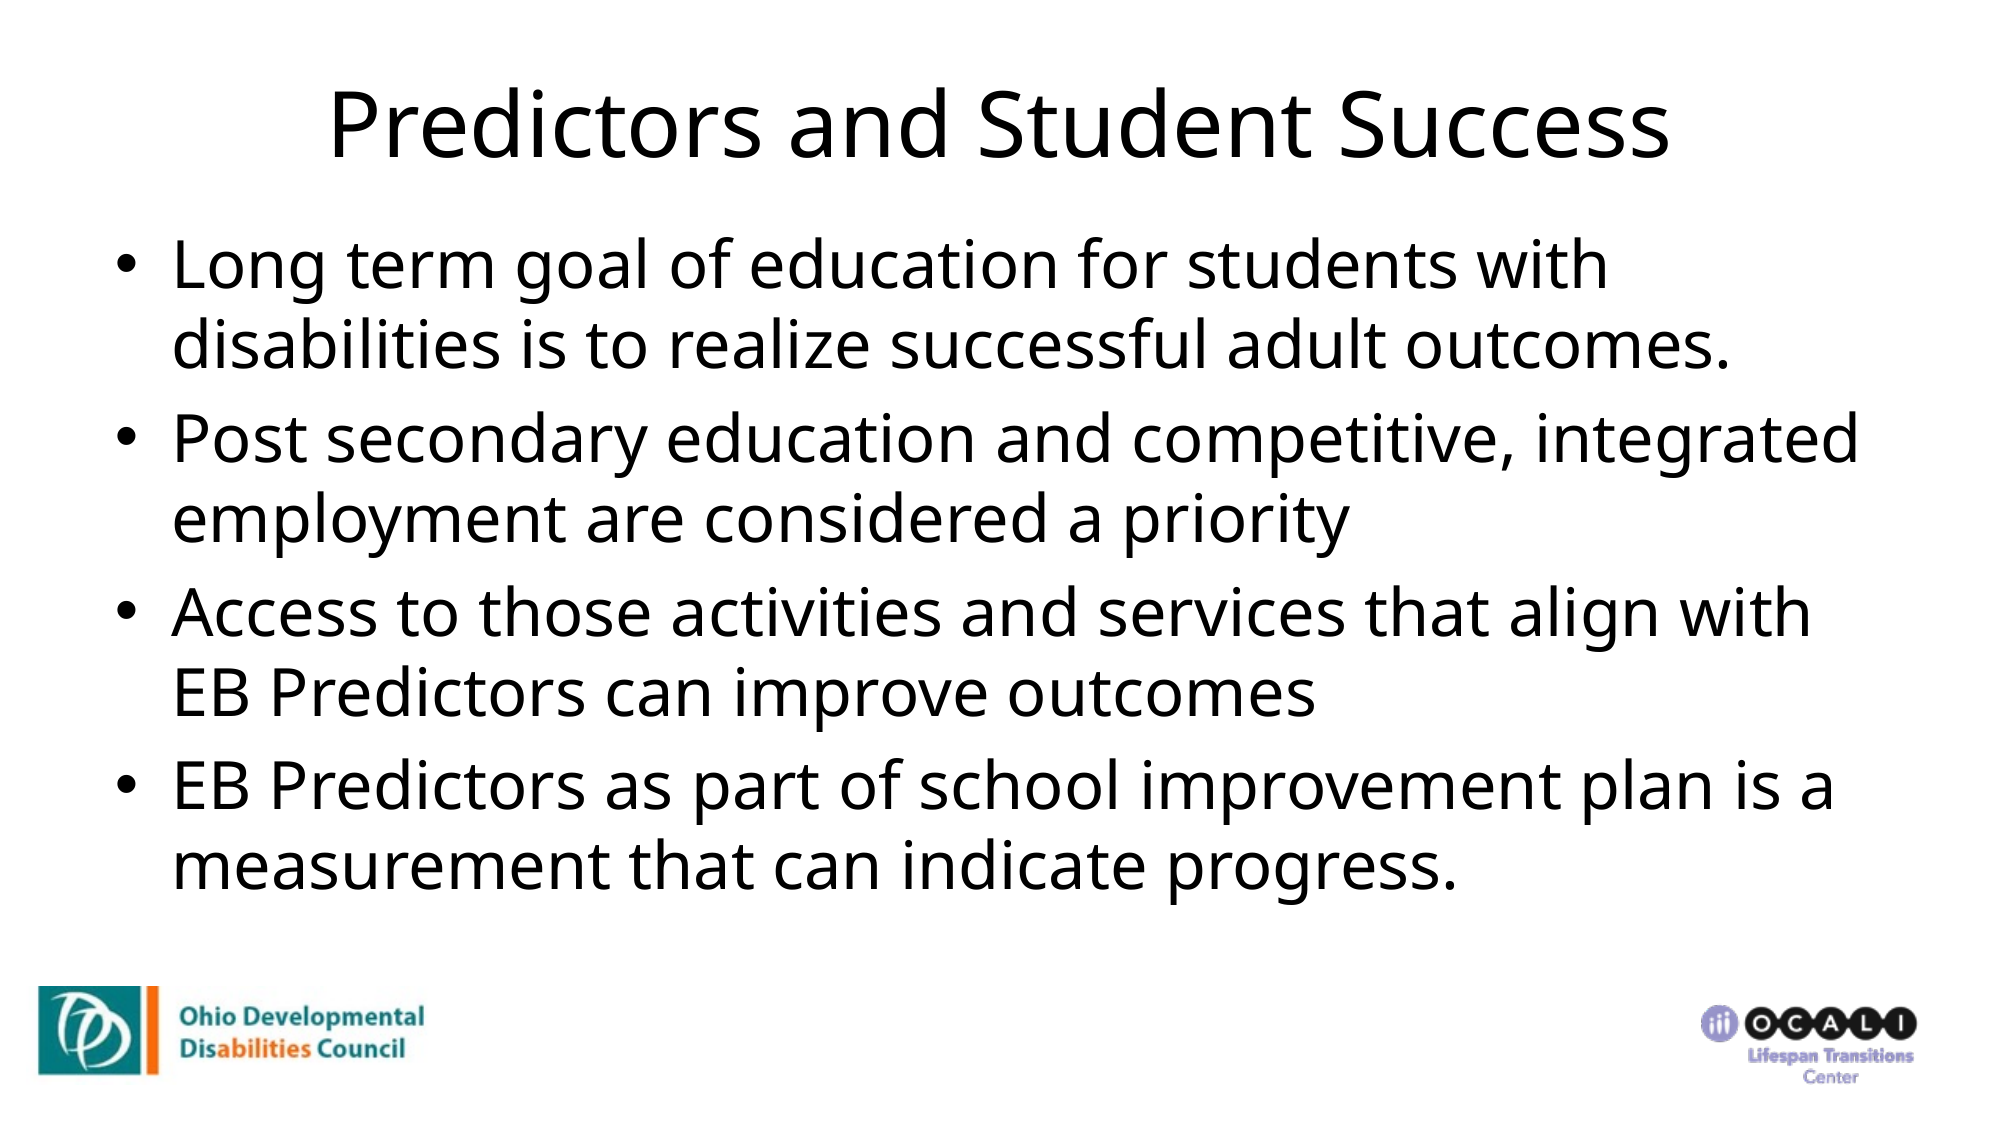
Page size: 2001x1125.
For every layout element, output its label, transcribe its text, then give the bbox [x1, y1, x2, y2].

list Long term goal of education for students with disabilities is to realize successful adult outcomes. Post secondary education and competitive, integrated employment are considered a priority Access to those activities and services that align with EB Predictors can improve outcomes EB Predictors as part of school improvement plan is a measurement that can indicate progress. [99, 214, 1900, 958]
picture [26, 986, 471, 1085]
title Predictors and Student Success [99, 27, 1900, 214]
picture [1697, 1001, 1923, 1088]
